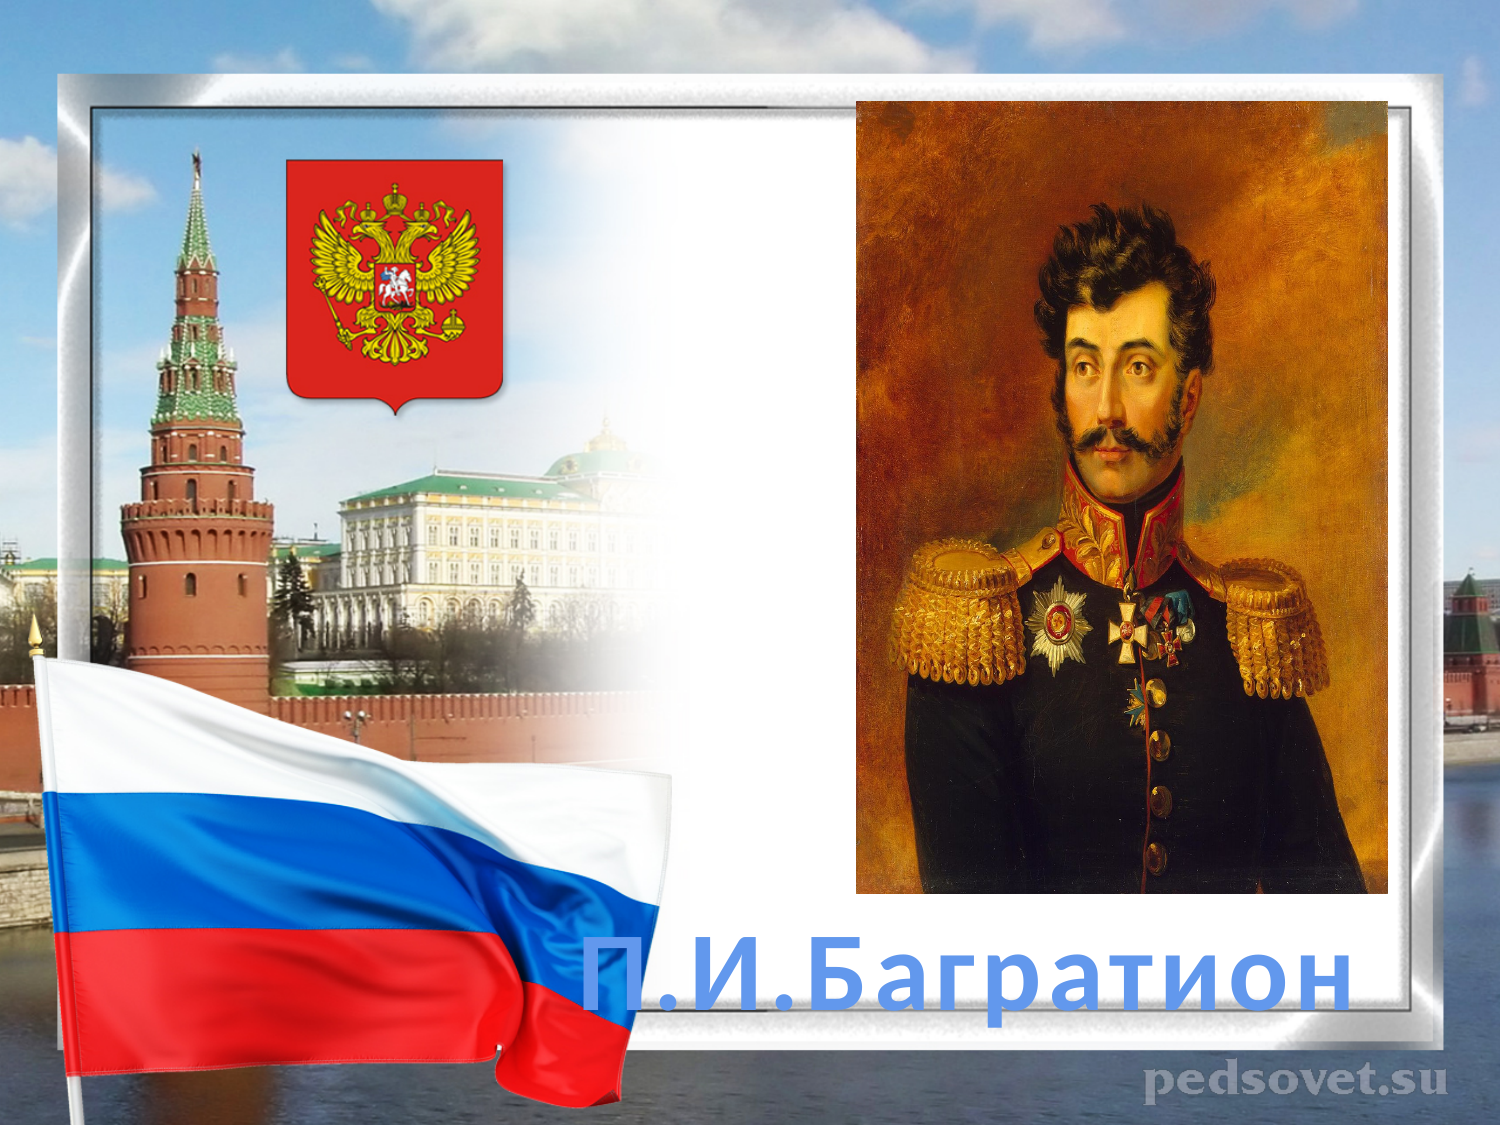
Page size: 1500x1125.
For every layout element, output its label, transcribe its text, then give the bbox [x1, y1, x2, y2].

text_box П.И.Багратион [336, 620, 1376, 1041]
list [856, 101, 1389, 894]
picture [0, 0, 1500, 1125]
